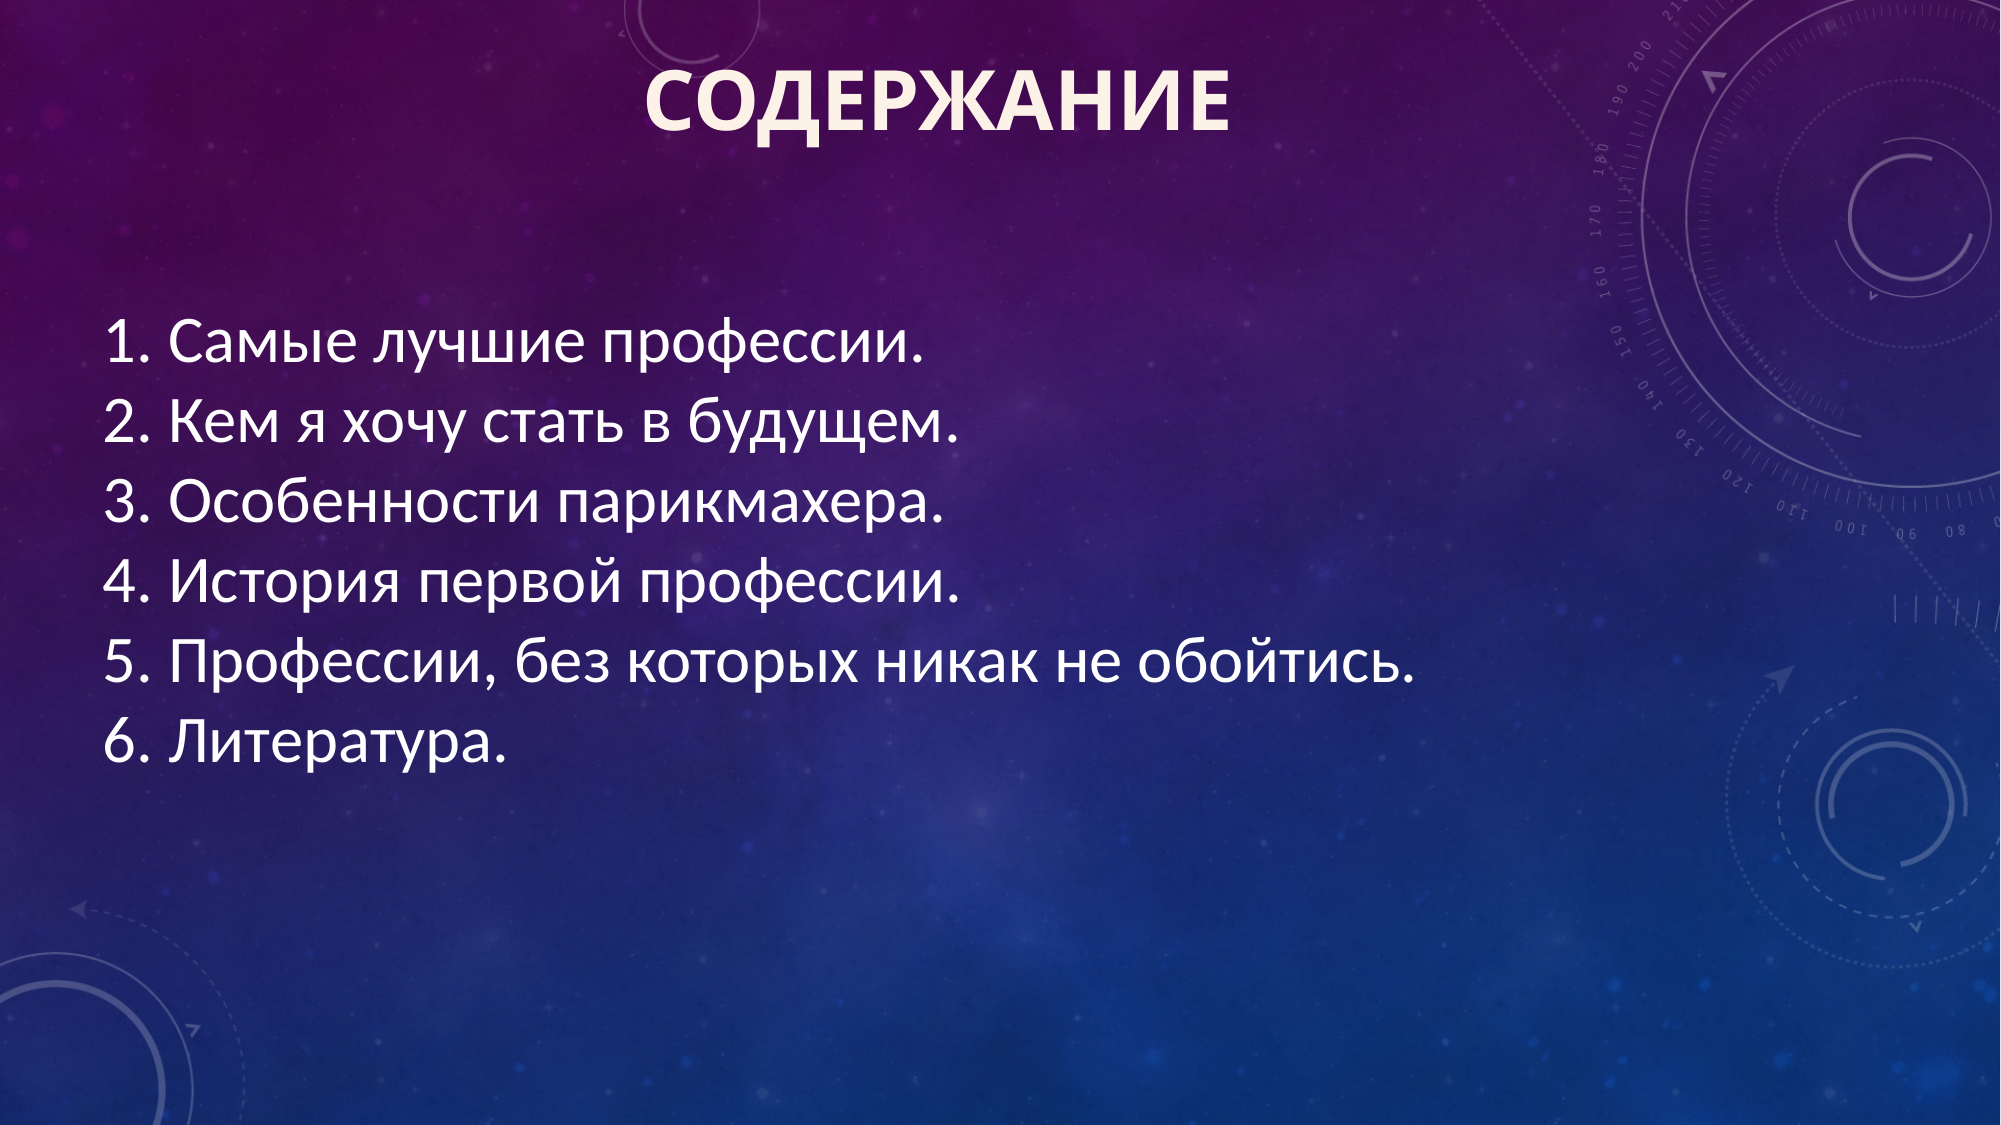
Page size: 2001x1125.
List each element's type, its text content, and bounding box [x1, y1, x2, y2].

text_box 1. Самые лучшие профессии. 2. Кем я хочу стать в будущем. 3. Особенности парикмахера. 4. История первой профессии. 5. Профессии, без которых никак не обойтись. 6. Литература. [87, 288, 1900, 784]
picture [0, 0, 2001, 1125]
title содержание [626, 0, 1260, 195]
